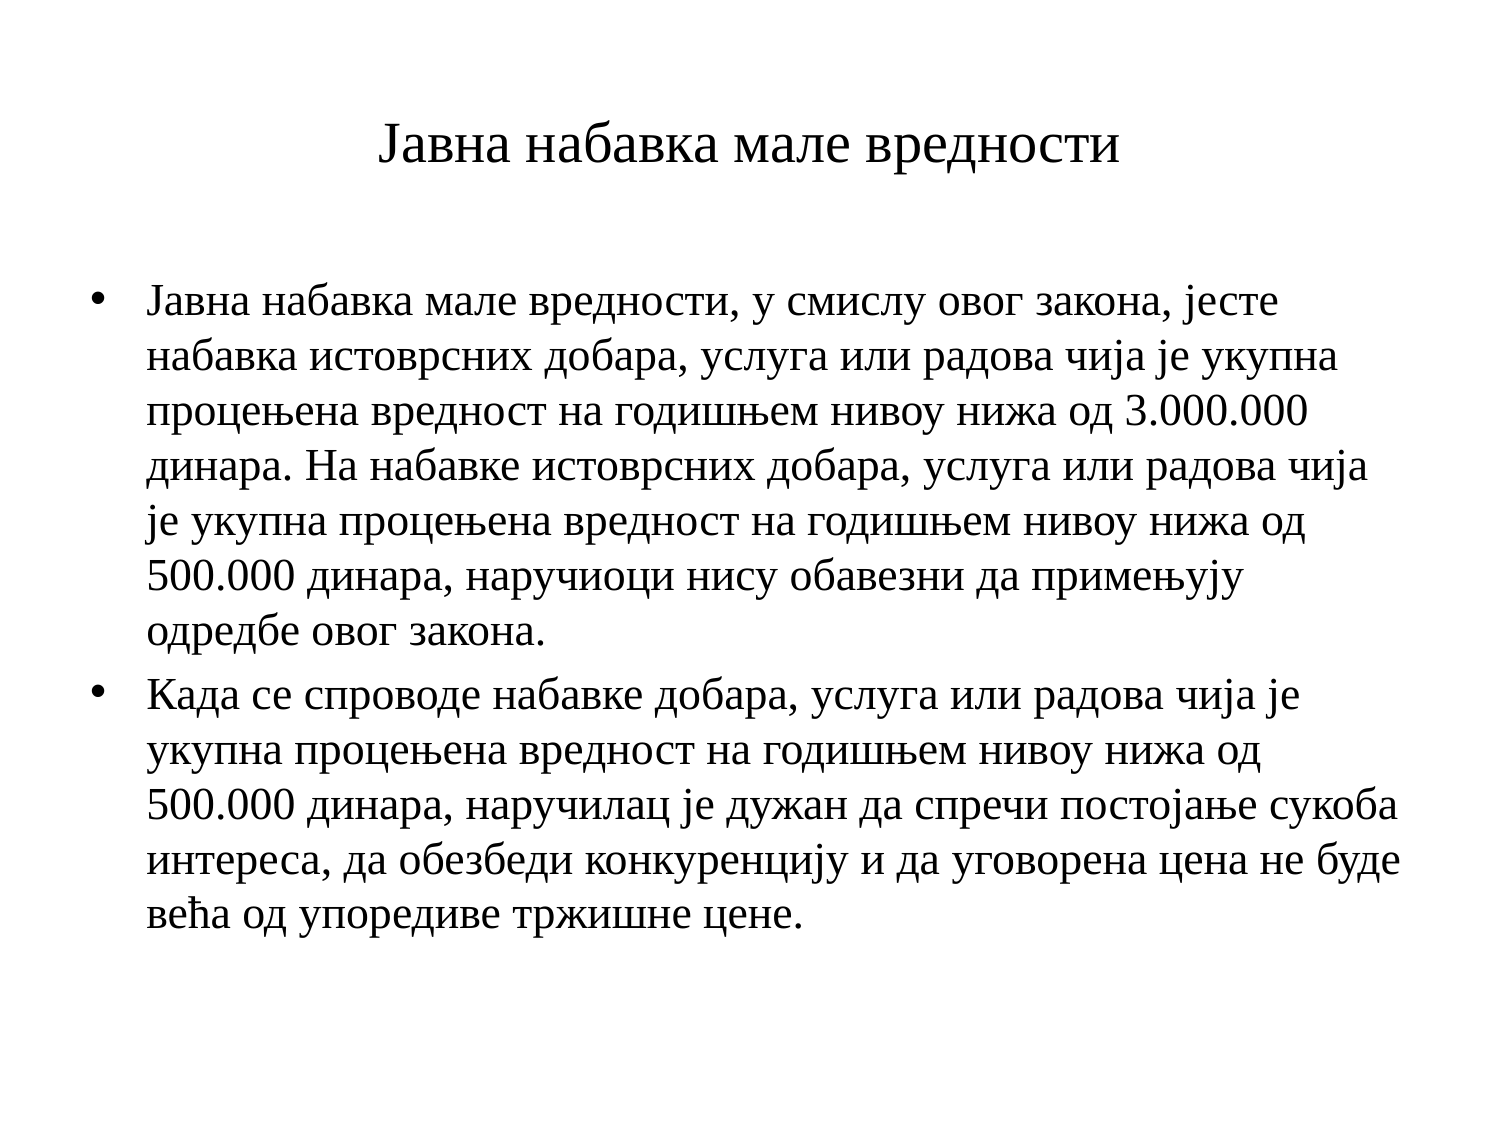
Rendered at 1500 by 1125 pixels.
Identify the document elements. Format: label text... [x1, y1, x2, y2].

title Јавна набавка мале вредности [75, 45, 1425, 233]
list Јавна набавка мале вредности, у смислу овог закона, јесте набавка истоврсних добара, услуга или радова чија је укупна процењена вредност на годишњем нивоу нижа од 3.000.000 динара. На набавке истоврсних добара, услуга или радова чија је укупна процењена вредност на годишњем нивоу нижа од 500.000 динара, наручиоци нису обавезни да примењују одредбе овог закона. Када се спроводе набавке добара, услуга или радова чија је укупна процењена вредност на годишњем нивоу нижа од 500.000 динара, наручилац је дужан да спречи постојање сукоба интереса, да обезбеди конкуренцију и да уговорена цена не буде већа од упоредиве тржишне цене. [75, 262, 1425, 1005]
